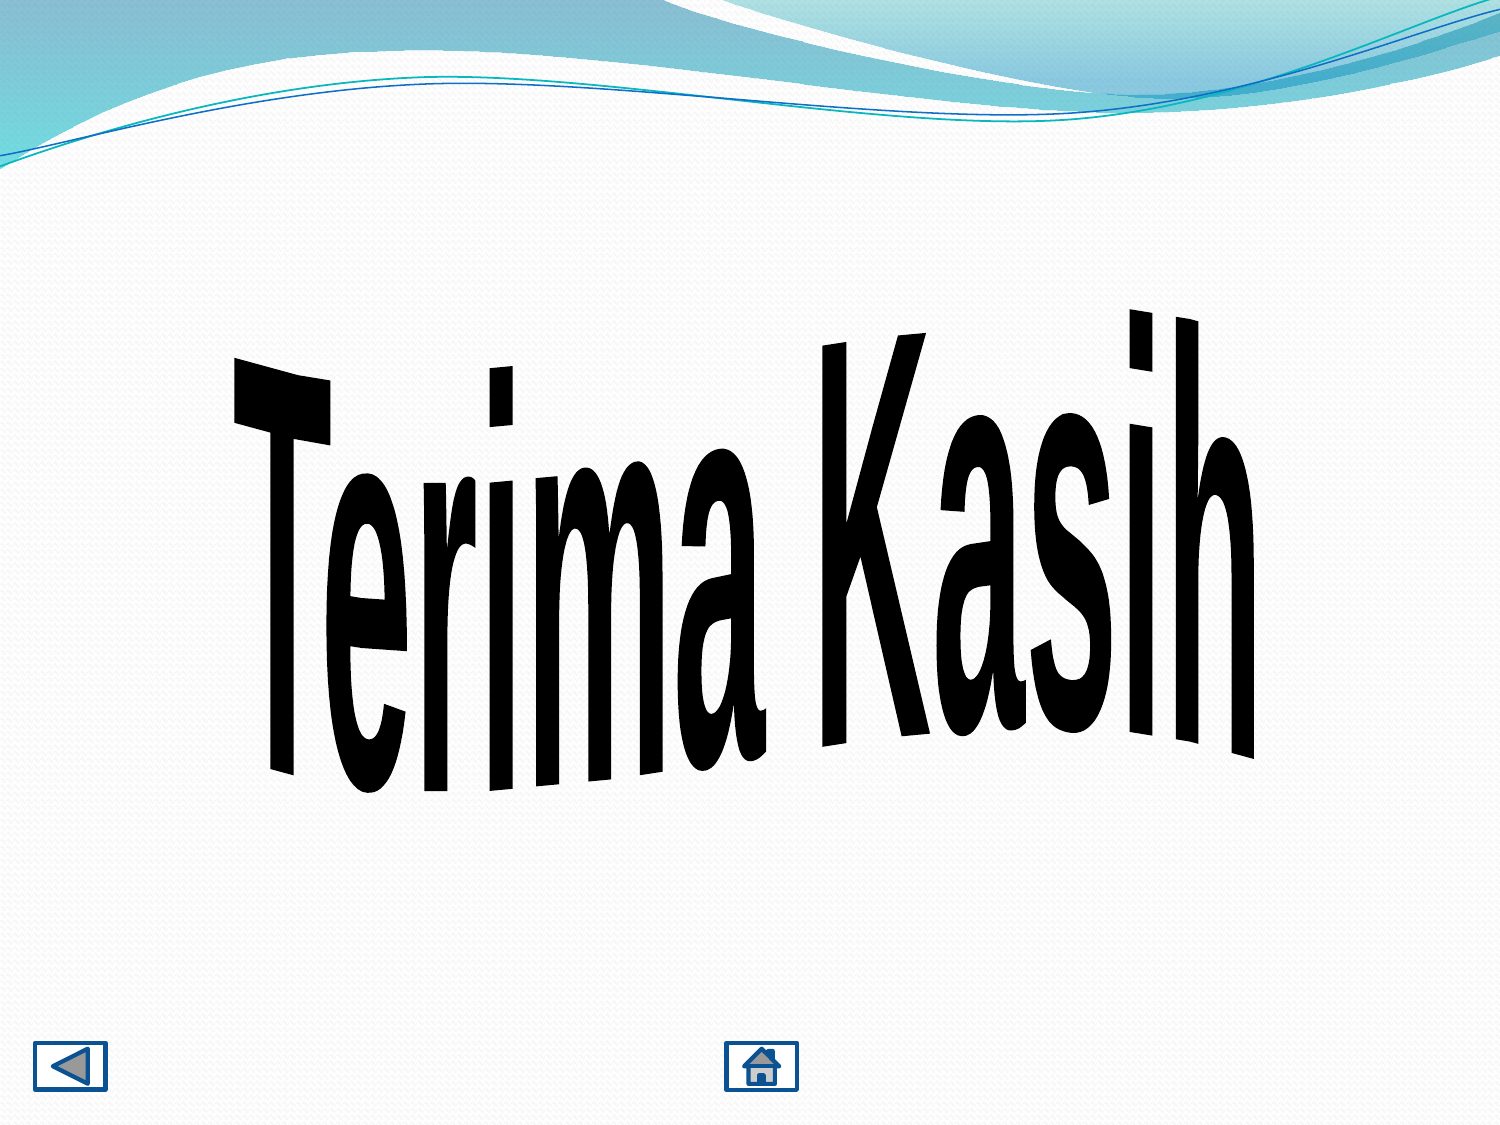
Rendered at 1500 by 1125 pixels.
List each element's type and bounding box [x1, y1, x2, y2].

text_box [33, 1041, 108, 1092]
text_box [724, 1041, 799, 1092]
